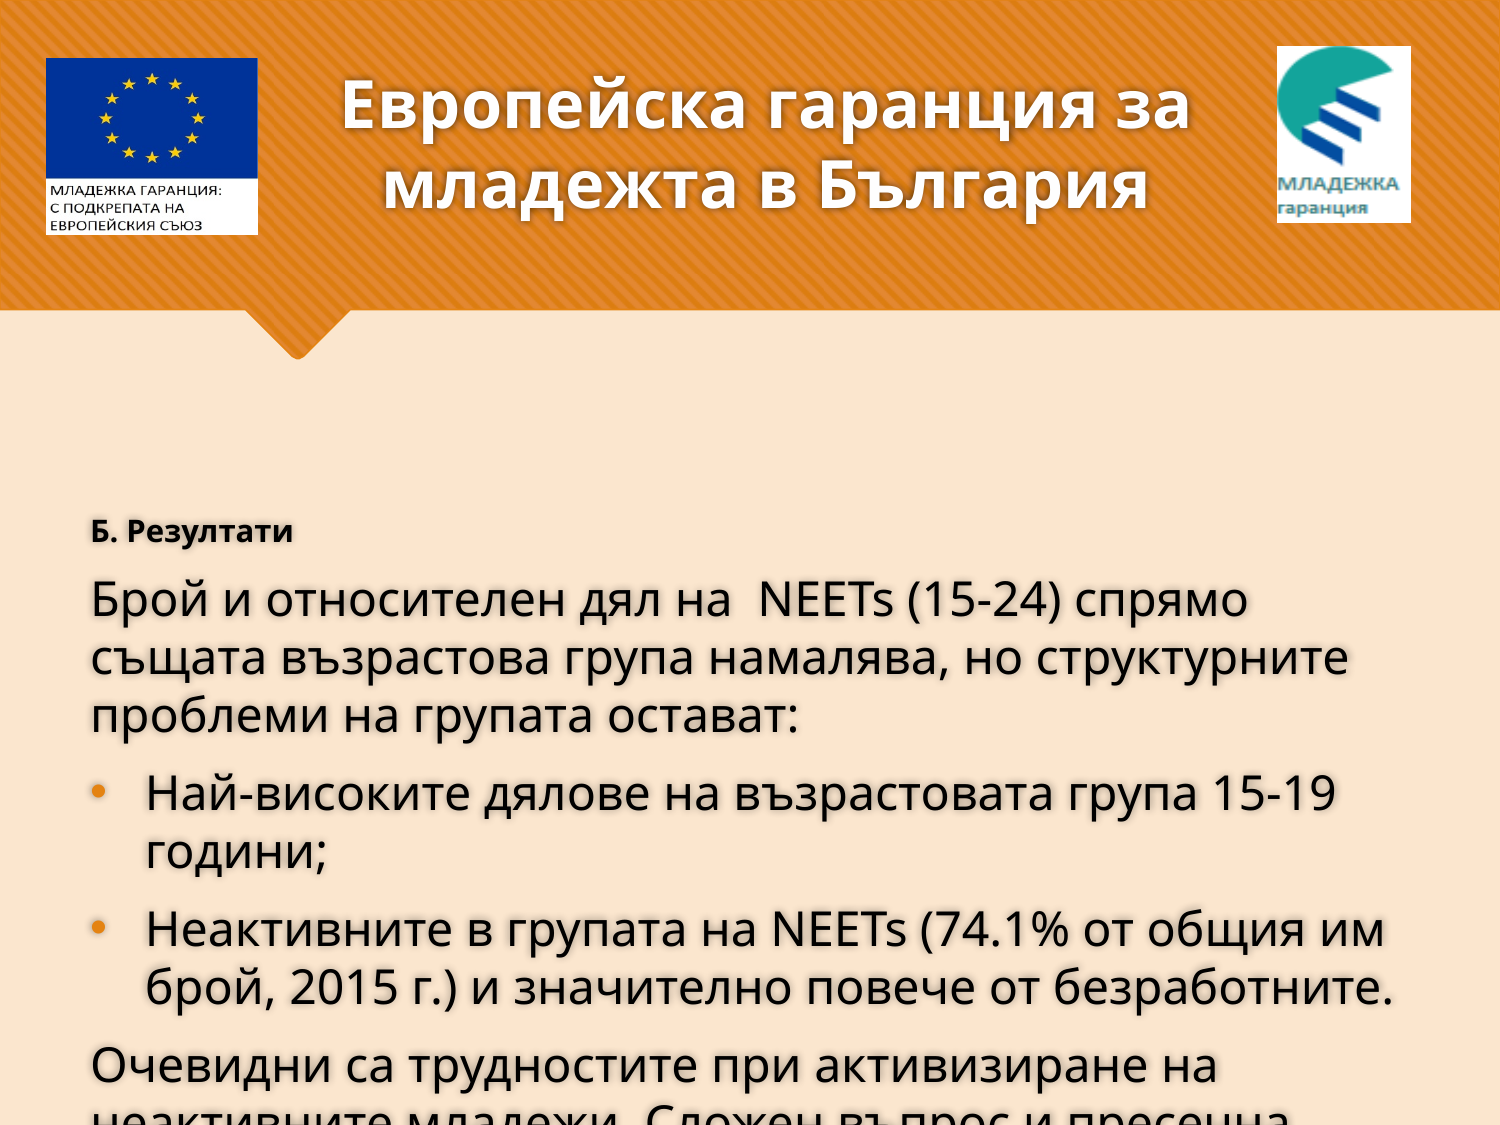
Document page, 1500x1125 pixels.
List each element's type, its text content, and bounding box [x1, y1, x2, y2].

list Б. Резултати Брой и относителен дял на NEETs (15-24) спрямо същата възрастова група намалява, но структурните проблеми на групата остават: Най-високите дялове на възрастовата група 15-19 години; Неактивните в групата на NEETs (74.1% от общия им брой, 2015 г.) и значително повече от безработните. Очевидни са трудностите при активизиране на неактивните младежи. Сложен въпрос и пресечна точка с много други социални проблеми. [75, 503, 1425, 1125]
title Европейска гаранция за младежта в България [320, 101, 1231, 230]
picture [1277, 46, 1411, 223]
picture [46, 58, 258, 235]
